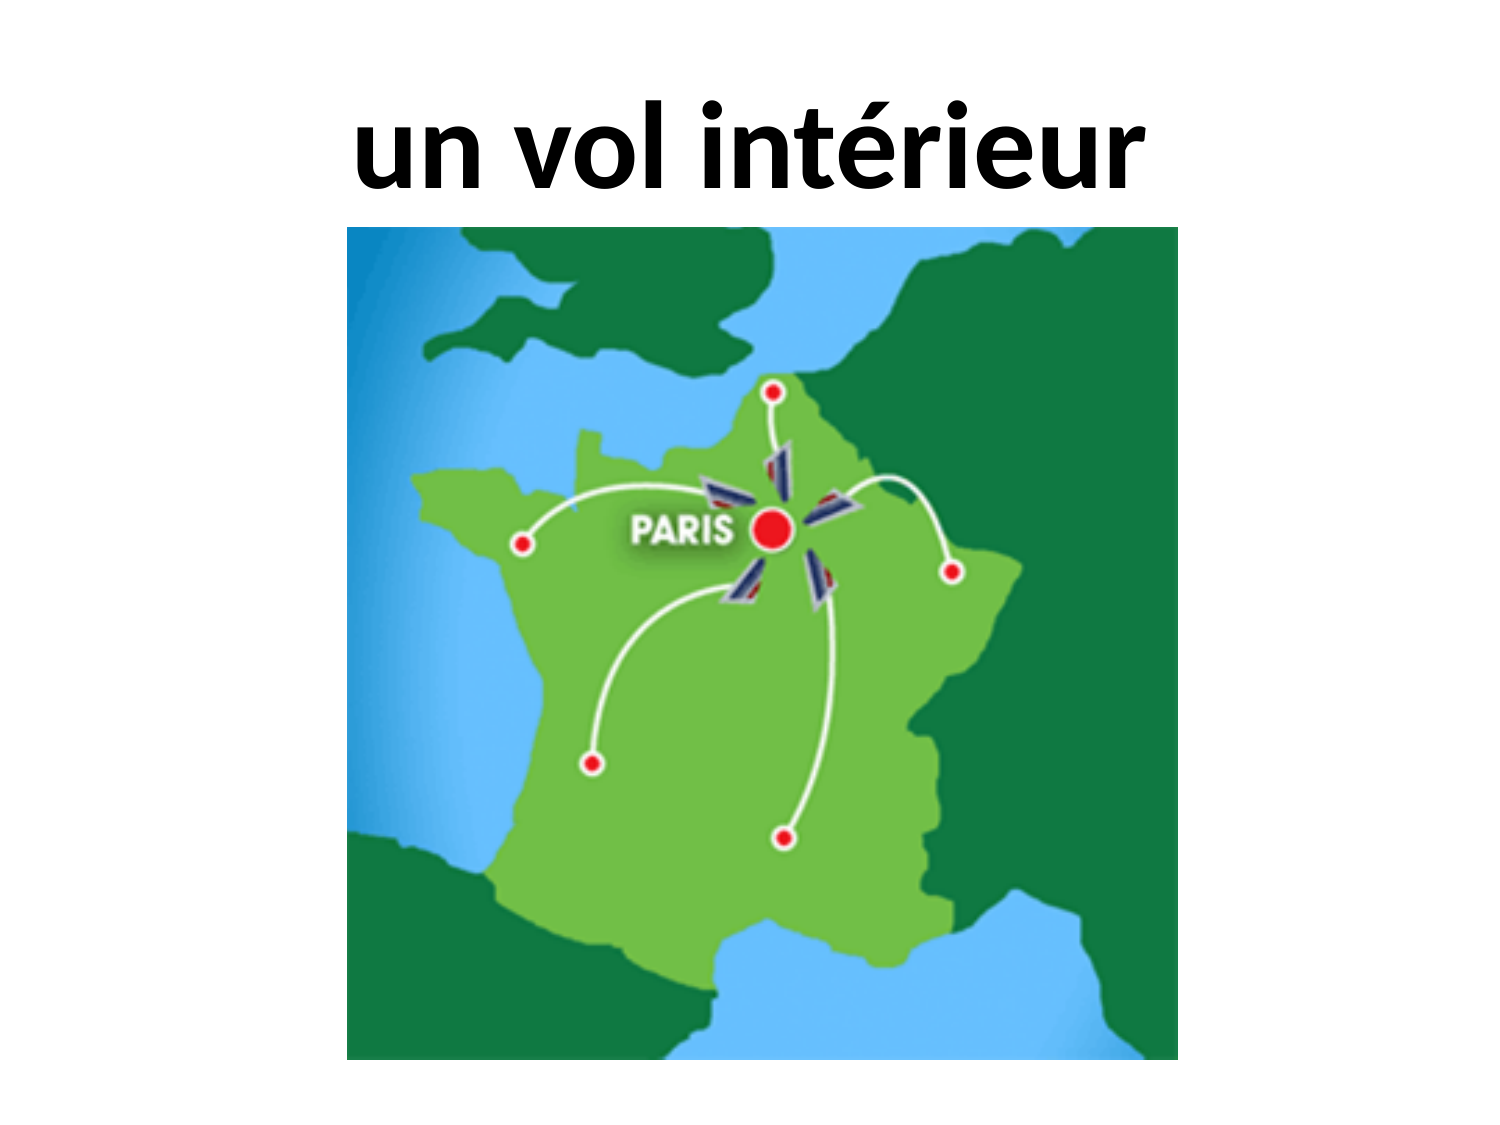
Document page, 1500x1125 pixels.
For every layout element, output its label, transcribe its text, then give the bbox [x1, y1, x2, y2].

title un vol intérieur [75, 45, 1425, 233]
picture [347, 226, 1178, 1060]
